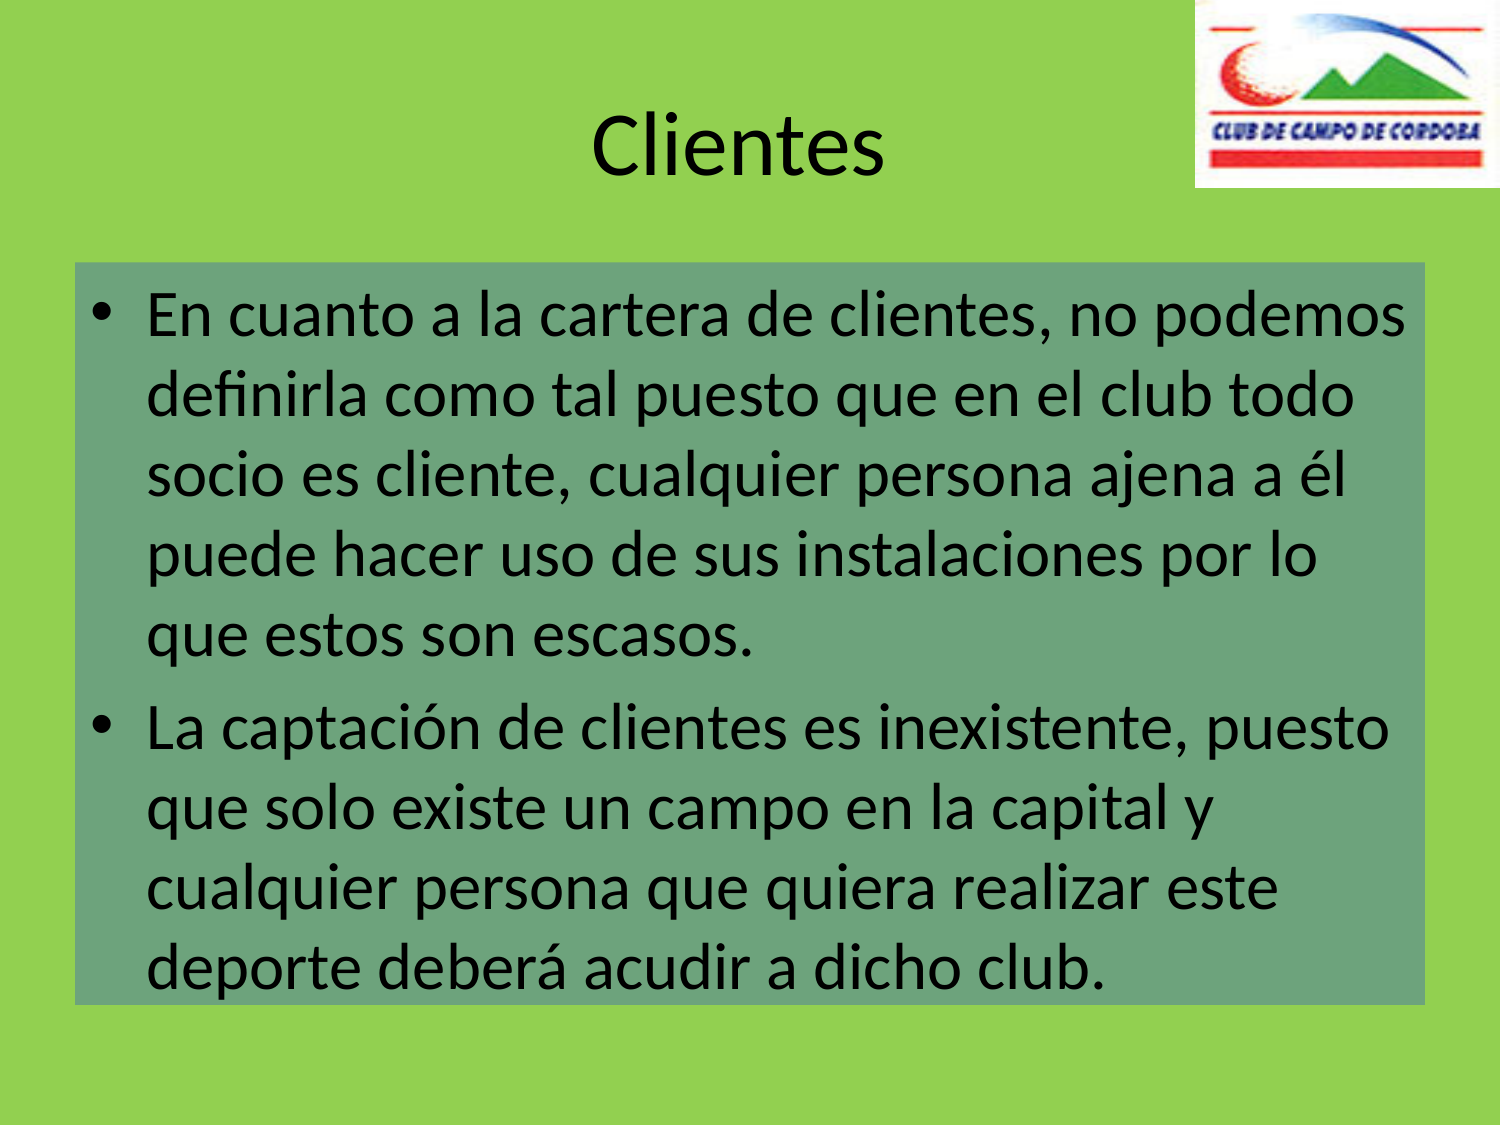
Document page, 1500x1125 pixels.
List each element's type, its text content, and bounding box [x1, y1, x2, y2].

title Clientes [74, 44, 1426, 233]
list En cuanto a la cartera de clientes, no podemos definirla como tal puesto que en el club todo socio es cliente, cualquier persona ajena a él puede hacer uso de sus instalaciones por lo que estos son escasos. La captación de clientes es inexistente, puesto que solo existe un campo en la capital y cualquier persona que quiera realizar este deporte deberá acudir a dicho club. [74, 262, 1426, 1006]
picture [1195, 0, 1500, 188]
